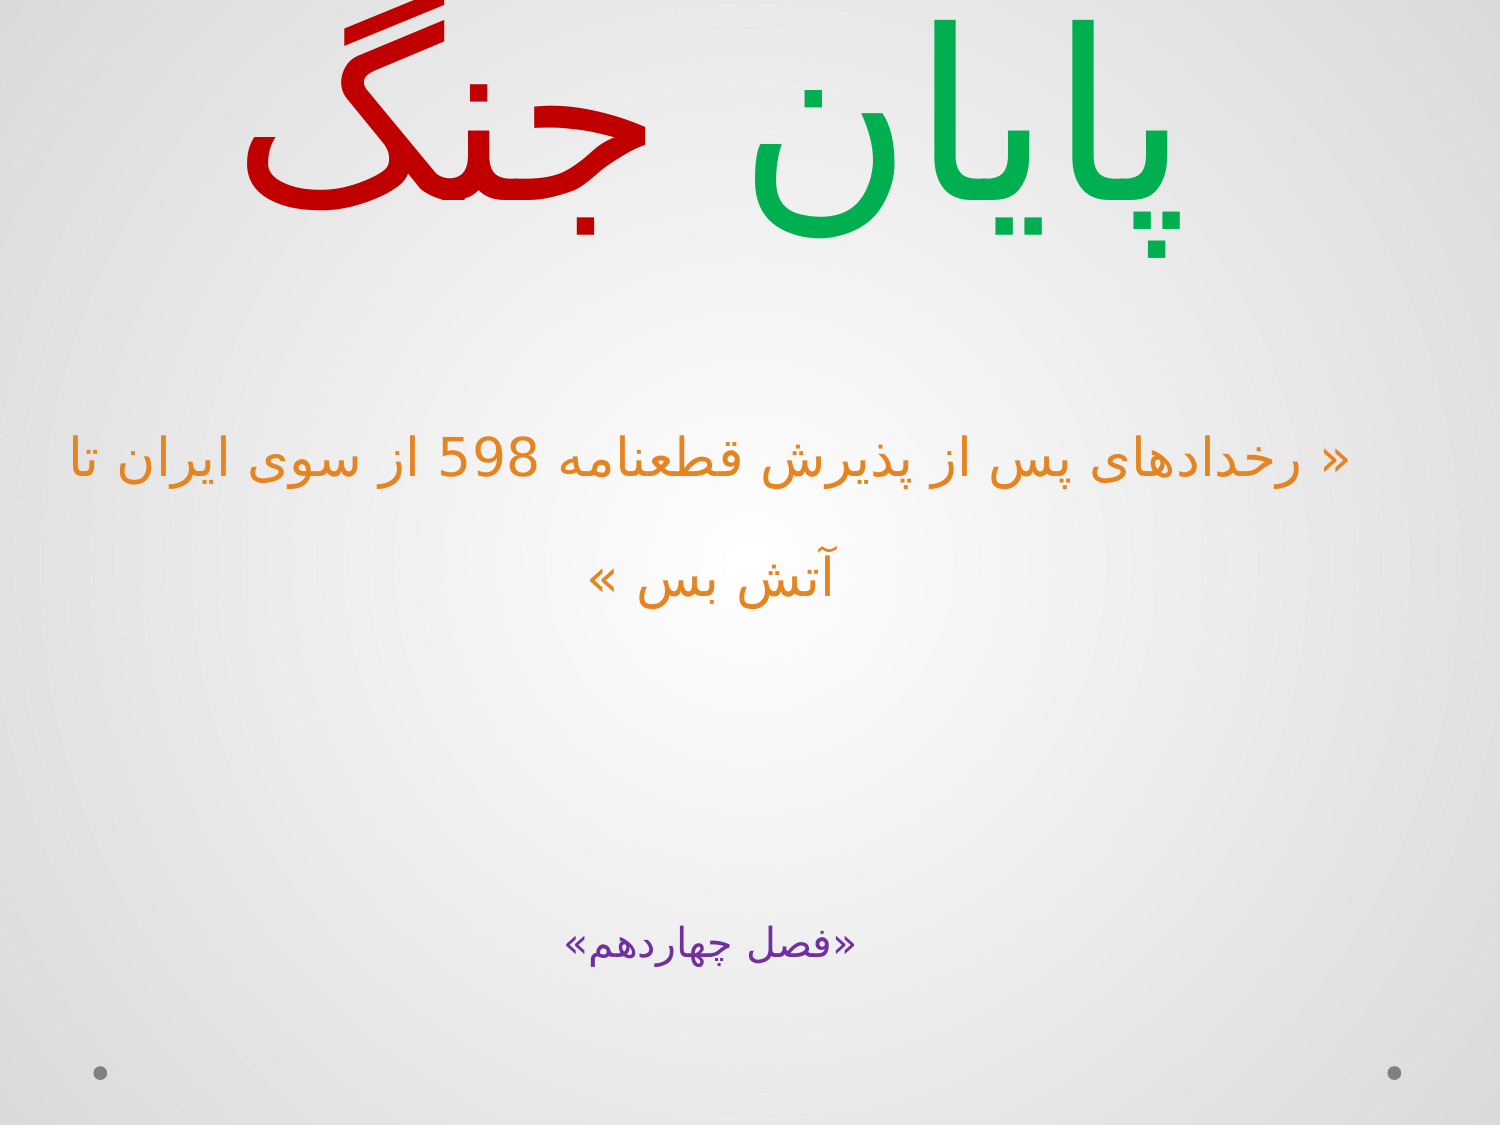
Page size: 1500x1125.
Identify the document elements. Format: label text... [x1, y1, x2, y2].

title پایان جنگ « رخدادهای پس از پذیرش قطعنامه 598 از سوی ایران تا آتش بس » «فصل چهاردهم» [29, 115, 1392, 1094]
